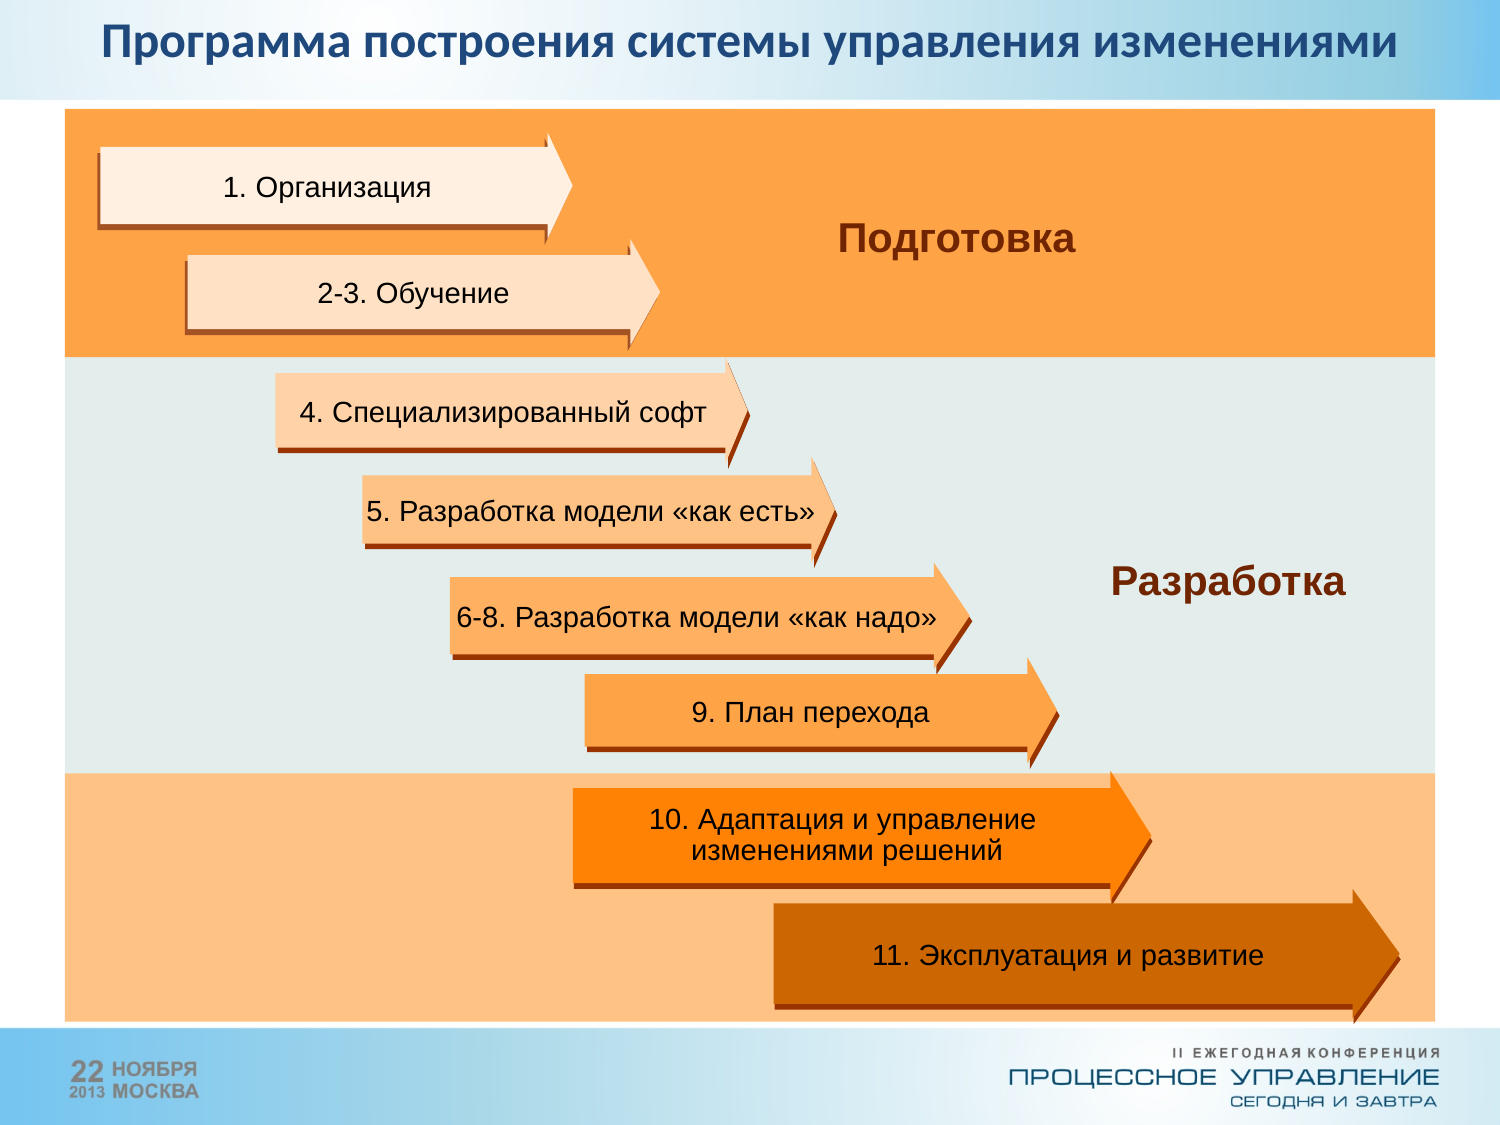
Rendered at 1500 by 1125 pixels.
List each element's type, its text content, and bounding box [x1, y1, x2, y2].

text_box Подготовка [773, 203, 1140, 269]
text_box 2-3. Обучение [187, 238, 661, 346]
picture [0, 0, 1500, 1125]
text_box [277, 362, 1060, 770]
text_box Разработка [1064, 546, 1412, 612]
text_box 1. Организация [100, 132, 573, 239]
text_box [97, 153, 548, 245]
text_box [572, 770, 1400, 1019]
text_box [727, 358, 1436, 773]
text_box [184, 261, 632, 352]
list Программа построения системы управления изменениями [29, 0, 1471, 102]
text_box [64, 773, 567, 1022]
text_box [64, 108, 1436, 358]
text_box [64, 358, 725, 773]
text_box [1405, 773, 1436, 1022]
